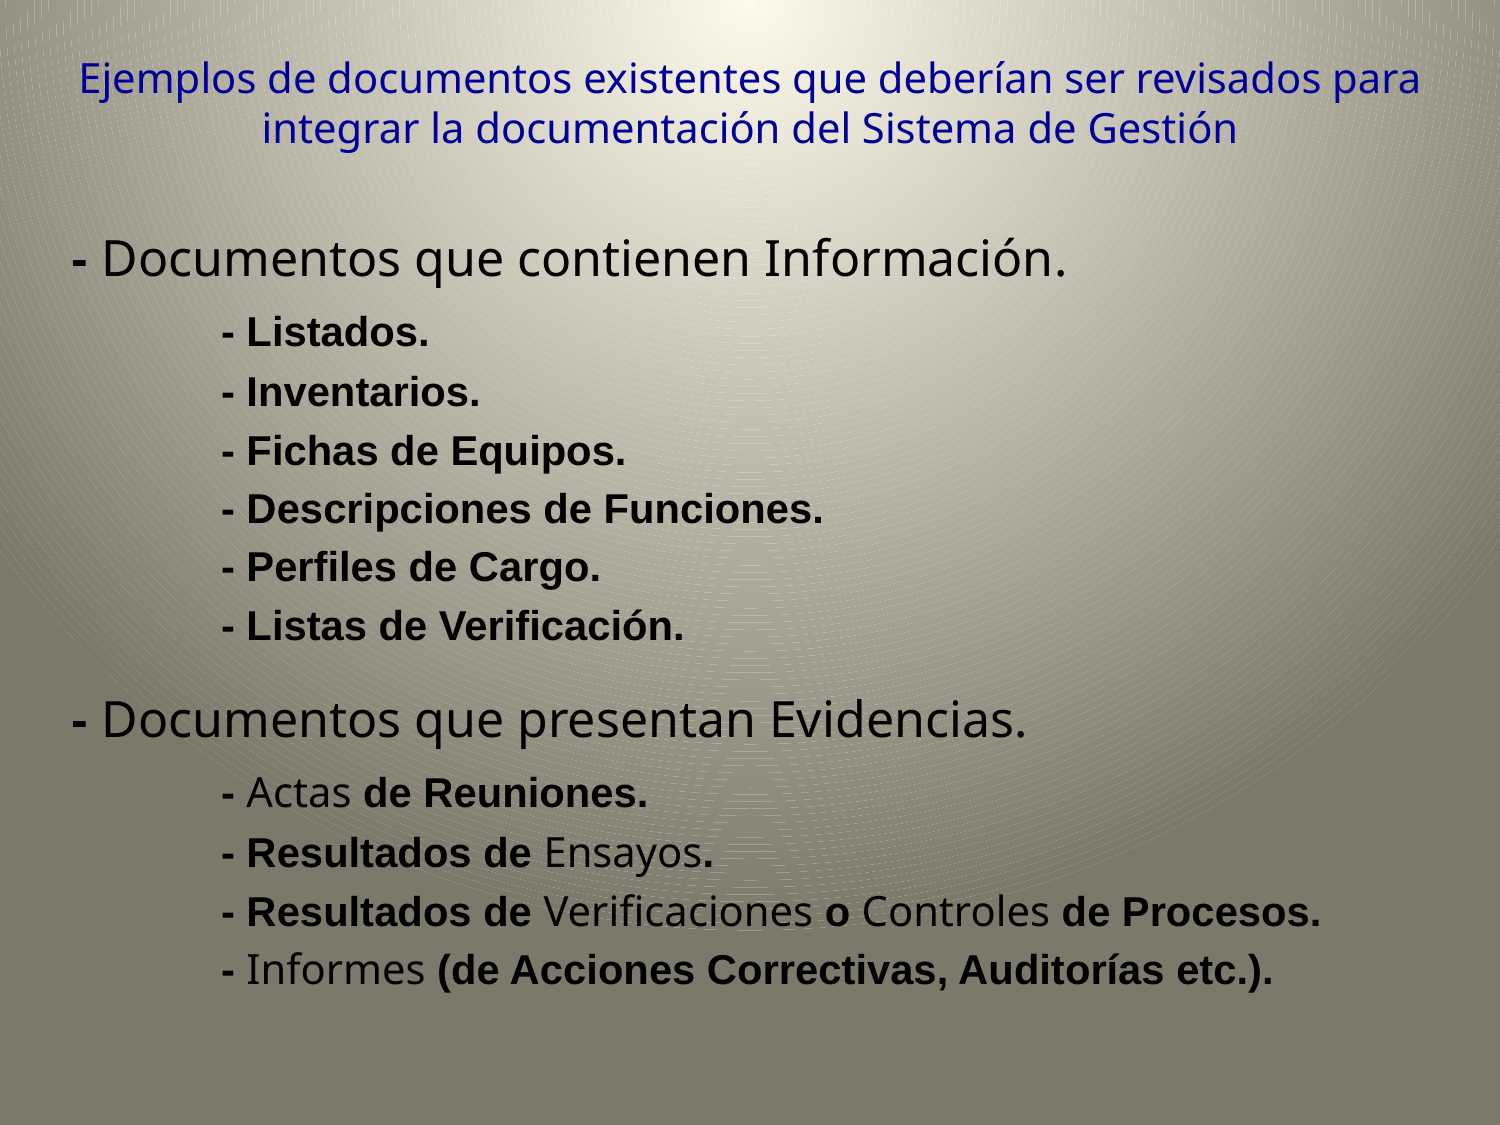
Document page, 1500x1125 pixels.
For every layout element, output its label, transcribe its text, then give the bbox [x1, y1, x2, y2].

text_box - Documentos que contienen Información. - Listados. - Inventarios. - Fichas de Equipos. - Descripciones de Funciones. - Perfiles de Cargo. - Listas de Verificación. - Documentos que presentan Evidencias. - Actas de Reuniones. - Resultados de Ensayos. - Resultados de Verificaciones o Controles de Procesos. - Informes (de Acciones Correctivas, Auditorías etc.). [0, 184, 1500, 1083]
title Ejemplos de documentos existentes que deberían ser revisados para integrar la documentación del Sistema de Gestión [0, 30, 1500, 173]
